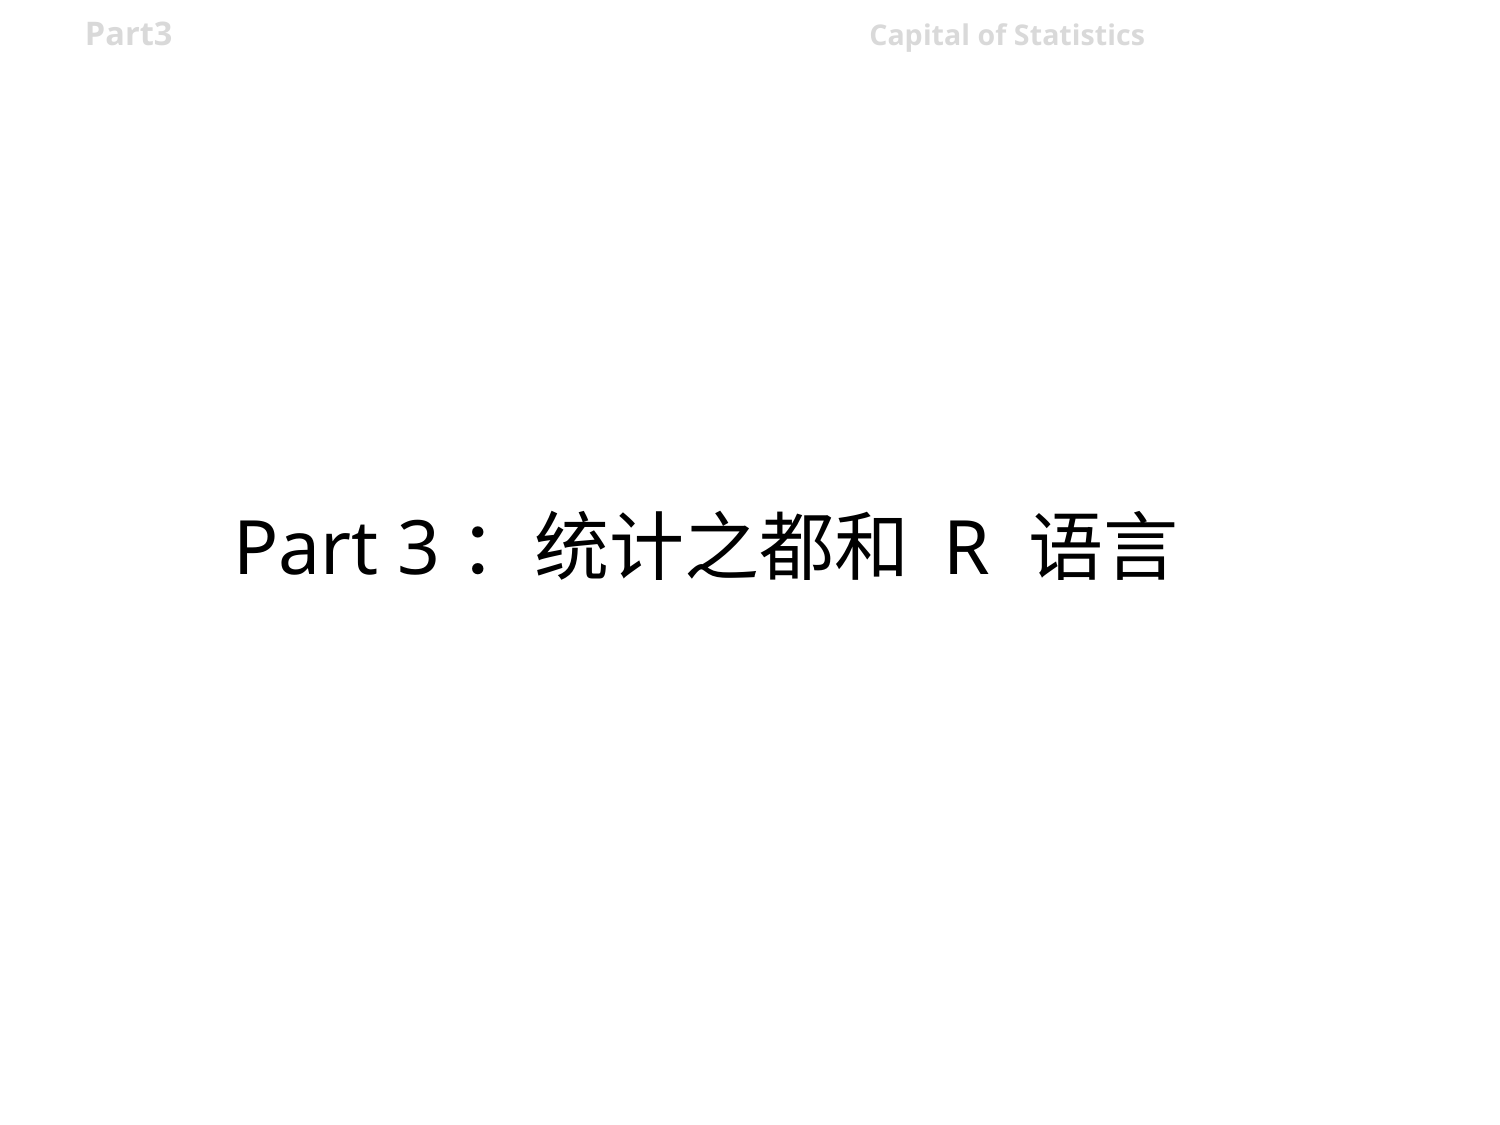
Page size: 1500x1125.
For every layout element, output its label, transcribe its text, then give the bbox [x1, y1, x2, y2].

text_box Part 3：统计之都和 R 语言 [218, 491, 1199, 597]
